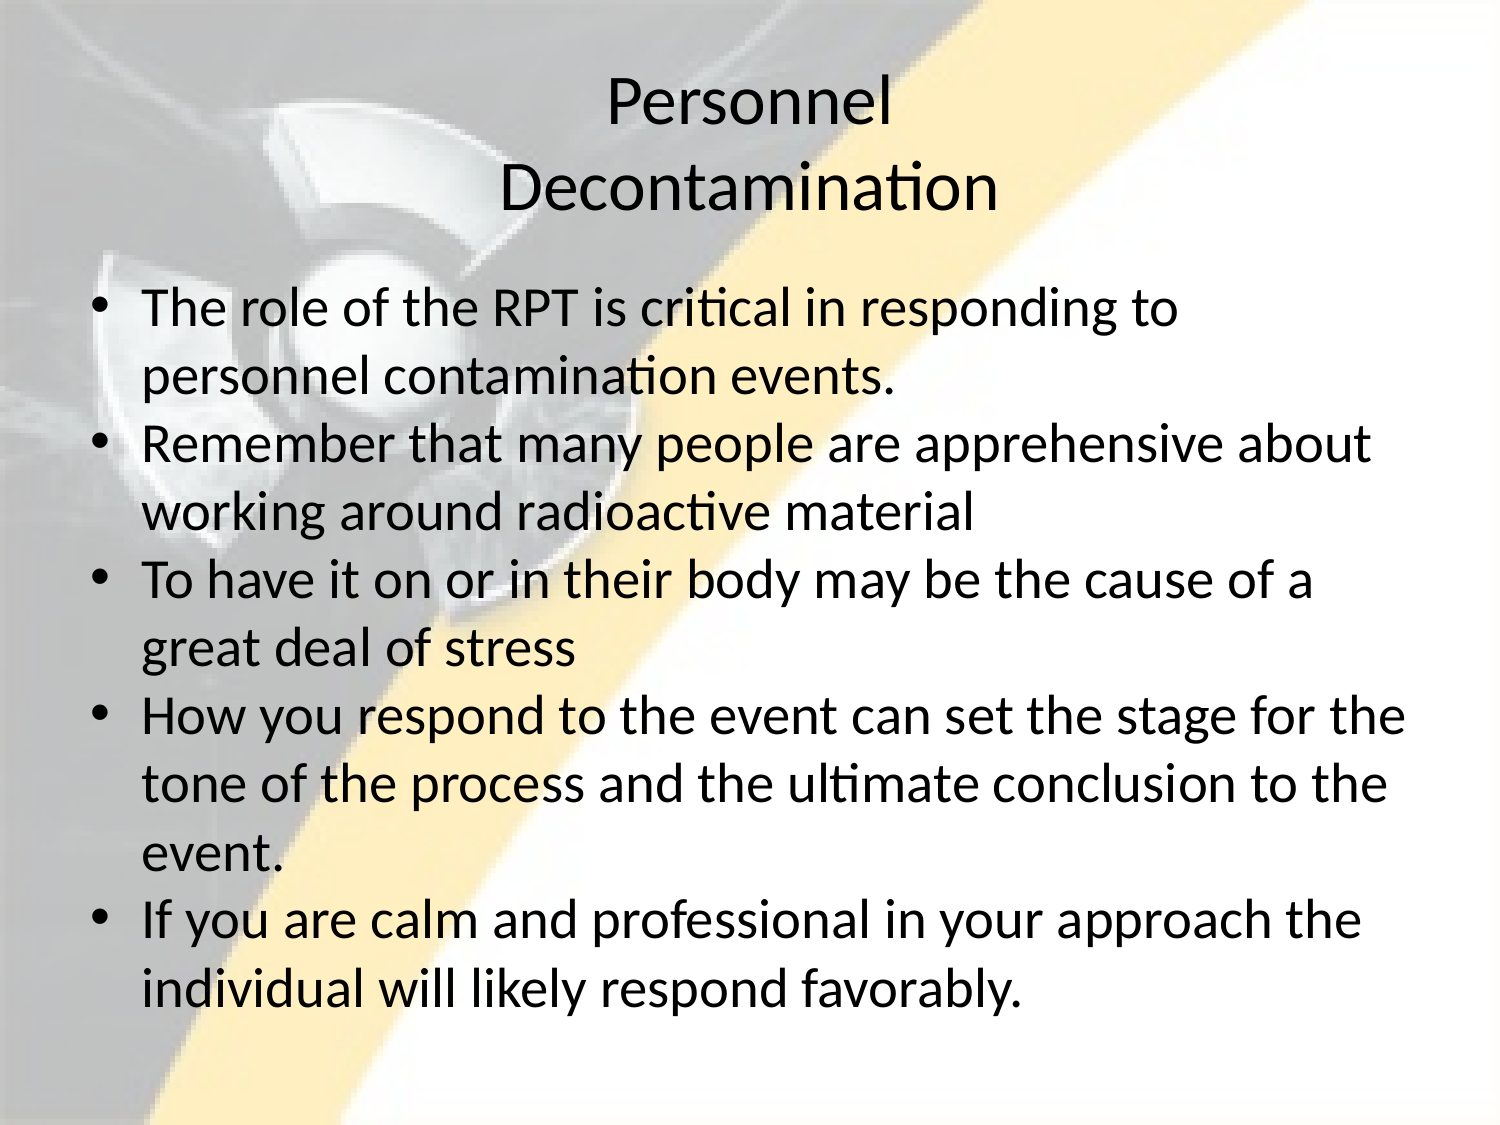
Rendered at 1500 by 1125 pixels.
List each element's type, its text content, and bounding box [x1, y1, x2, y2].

title Personnel Decontamination [75, 45, 1425, 233]
list The role of the RPT is critical in responding to personnel contamination events. Remember that many people are apprehensive about working around radioactive material To have it on or in their body may be the cause of a great deal of stress How you respond to the event can set the stage for the tone of the process and the ultimate conclusion to the event. If you are calm and professional in your approach the individual will likely respond favorably. [75, 262, 1425, 1038]
